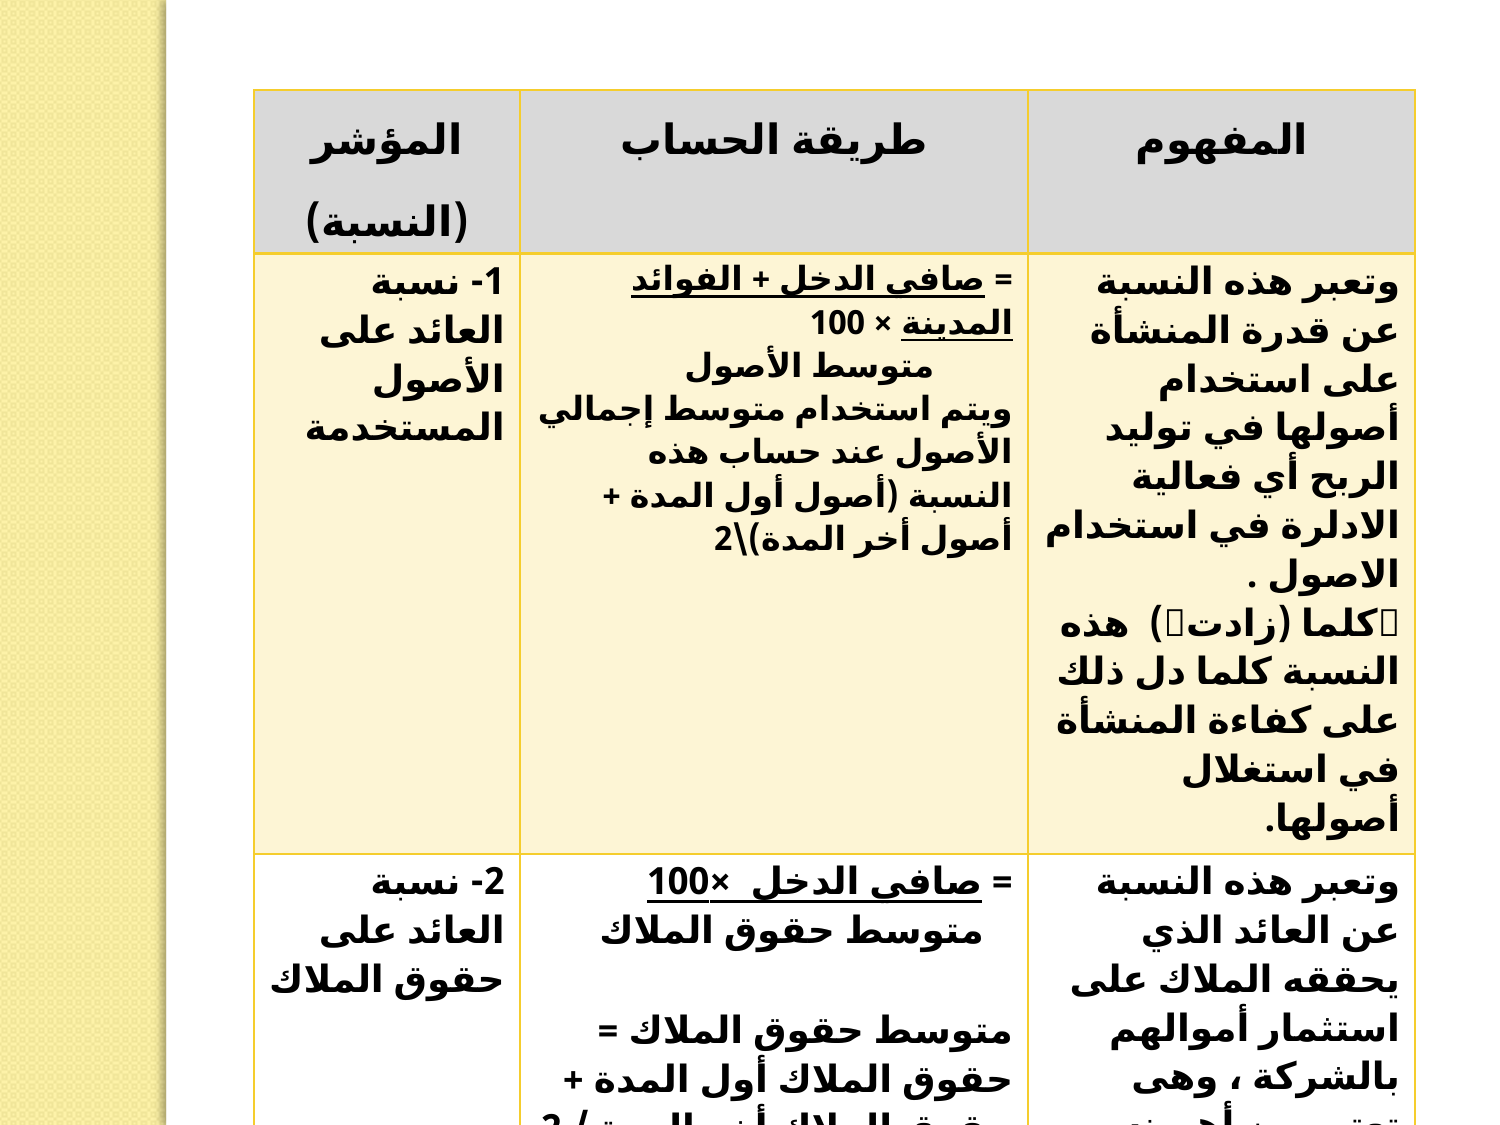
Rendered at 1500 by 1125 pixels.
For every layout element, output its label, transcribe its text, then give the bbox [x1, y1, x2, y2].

table_cell 1- نسبة العائد على الأصول المستخدمة [255, 255, 519, 853]
table_cell = صافي الدخل ×100 متوسط حقوق الملاك متوسط حقوق الملاك = حقوق الملاك أول المدة + حقوق الملاك أخر المدة / 2 [521, 855, 1027, 1125]
table_header طريقة الحساب [521, 91, 1027, 252]
table_header المفهوم [1029, 91, 1414, 252]
table_header المؤشر (النسبة) [255, 91, 519, 252]
table_cell 2- نسبة العائد على حقوق الملاك [255, 855, 519, 1125]
table_cell وتعبر هذه النسبة عن قدرة المنشأة على استخدام أصولها في توليد الربح أي فعالية الادلرة في استخدام الاصول . كلما (زادت) هذه النسبة كلما دل ذلك على كفاءة المنشأة في استغلال أصولها. [1029, 255, 1414, 853]
table_cell وتعبر هذه النسبة عن العائد الذي يحققه الملاك على استثمار أموالهم بالشركة ، وهى تعتبر من أهم نسب الربحية المستخدمة حيث أنه بناءاً على هذه النسبة قد يقرر الملاك الاستمرار في النشاط أو تحويل الأموال إلى استثمارات أخرى تحقق عائداً مناسباً. [1029, 855, 1414, 1125]
table_cell = صافي الدخل + الفوائد المدينة × 100 متوسط الأصول ويتم استخدام متوسط إجمالي الأصول عند حساب هذه النسبة (أصول أول المدة + أصول أخر المدة)\2 [521, 255, 1027, 853]
